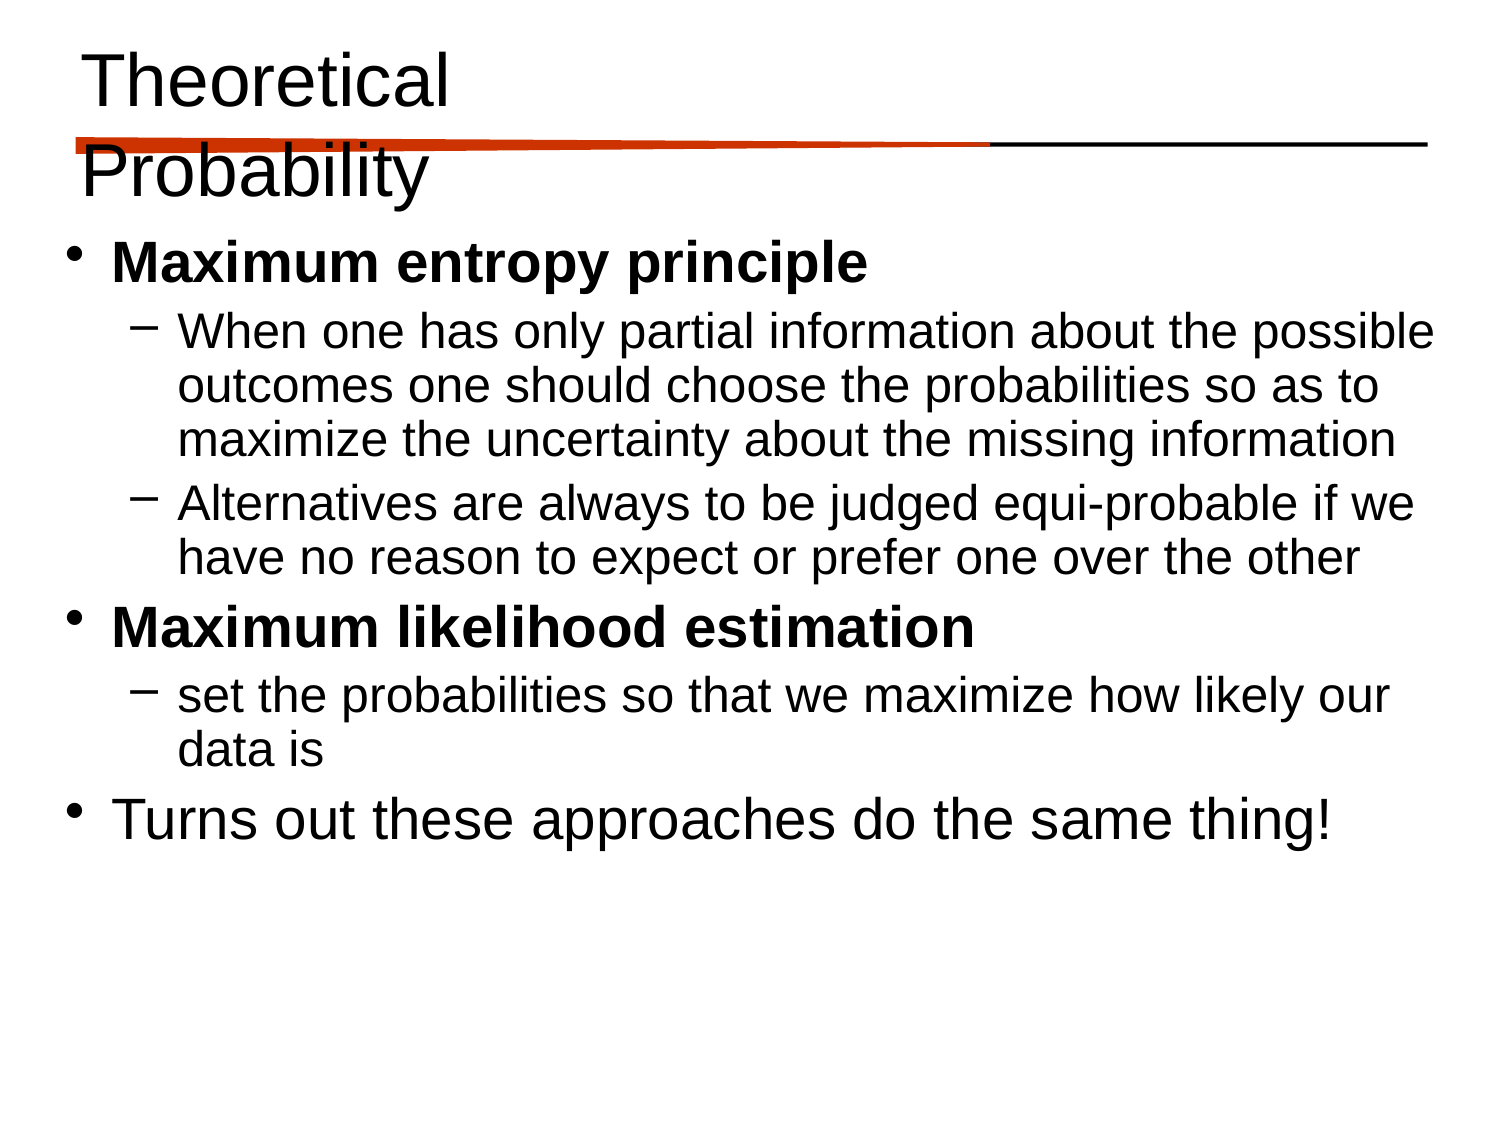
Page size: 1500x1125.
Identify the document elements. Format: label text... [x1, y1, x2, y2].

list Maximum entropy principle When one has only partial information about the possible outcomes one should choose the probabilities so as to maximize the uncertainty about the missing information Alternatives are always to be judged equi-probable if we have no reason to expect or prefer one over the other Maximum likelihood estimation set the probabilities so that we maximize how likely our data is Turns out these approaches do the same thing! [49, 224, 1488, 901]
title Theoretical Probability [69, 26, 833, 224]
